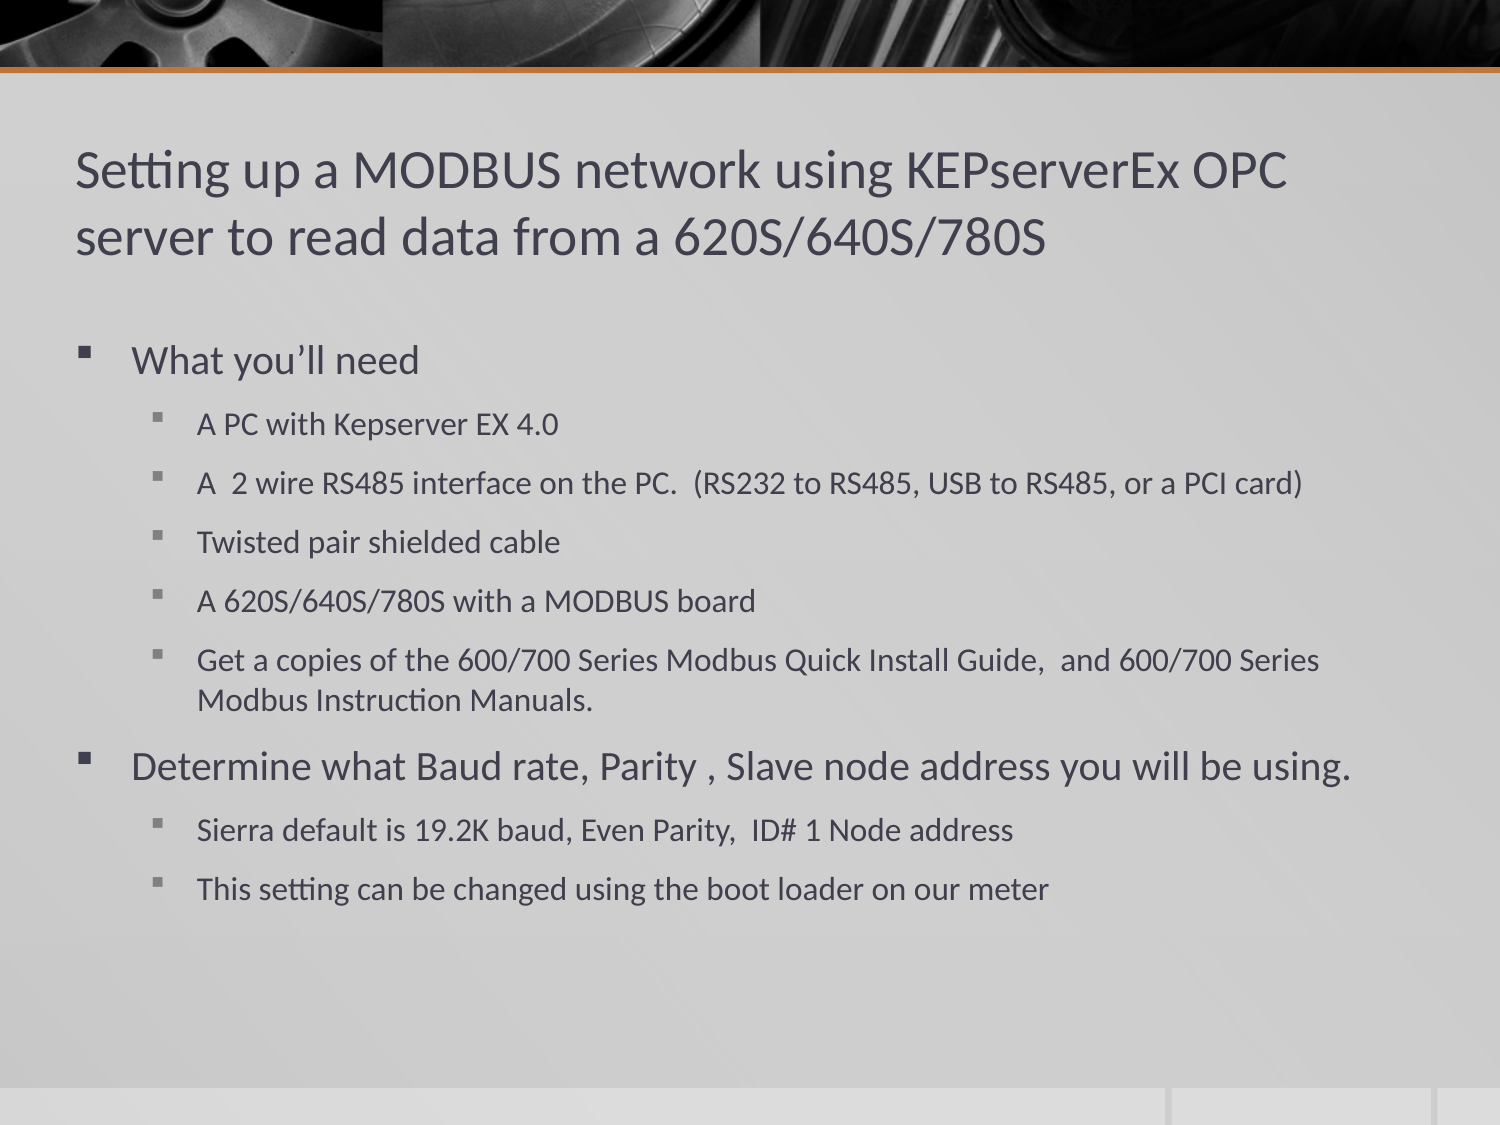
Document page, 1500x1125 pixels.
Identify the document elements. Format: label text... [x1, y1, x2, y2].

picture [0, 0, 1500, 67]
list What you’ll need A PC with Kepserver EX 4.0 A 2 wire RS485 interface on the PC. (RS232 to RS485, USB to RS485, or a PCI card) Twisted pair shielded cable A 620S/640S/780S with a MODBUS board Get a copies of the 600/700 Series Modbus Quick Install Guide, and 600/700 Series Modbus Instruction Manuals. Determine what Baud rate, Parity , Slave node address you will be using. Sierra default is 19.2K baud, Even Parity, ID# 1 Node address This setting can be changed using the boot loader on our meter [75, 324, 1425, 1005]
title Setting up a MODBUS network using KEPserverEx OPC server to read data from a 620S/640S/780S [75, 125, 1425, 275]
